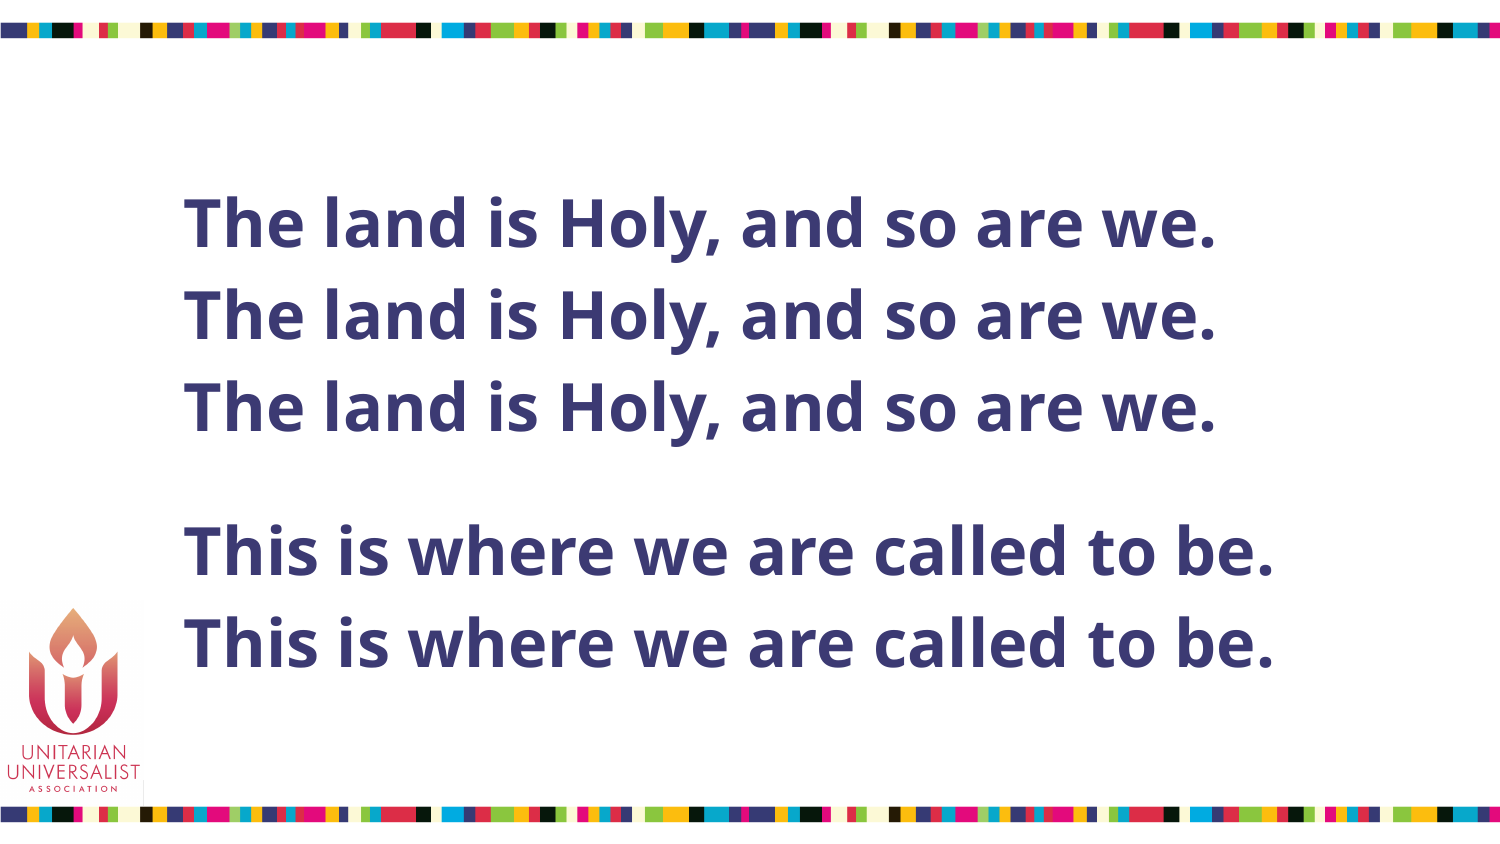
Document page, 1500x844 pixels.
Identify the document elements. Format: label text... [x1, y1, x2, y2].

picture [0, 22, 1500, 40]
text_box The land is Holy, and so are we. The land is Holy, and so are we. The land is Holy, and so are we. This is where we are called to be. This is where we are called to be. [168, 154, 1421, 696]
picture [0, 600, 1500, 824]
